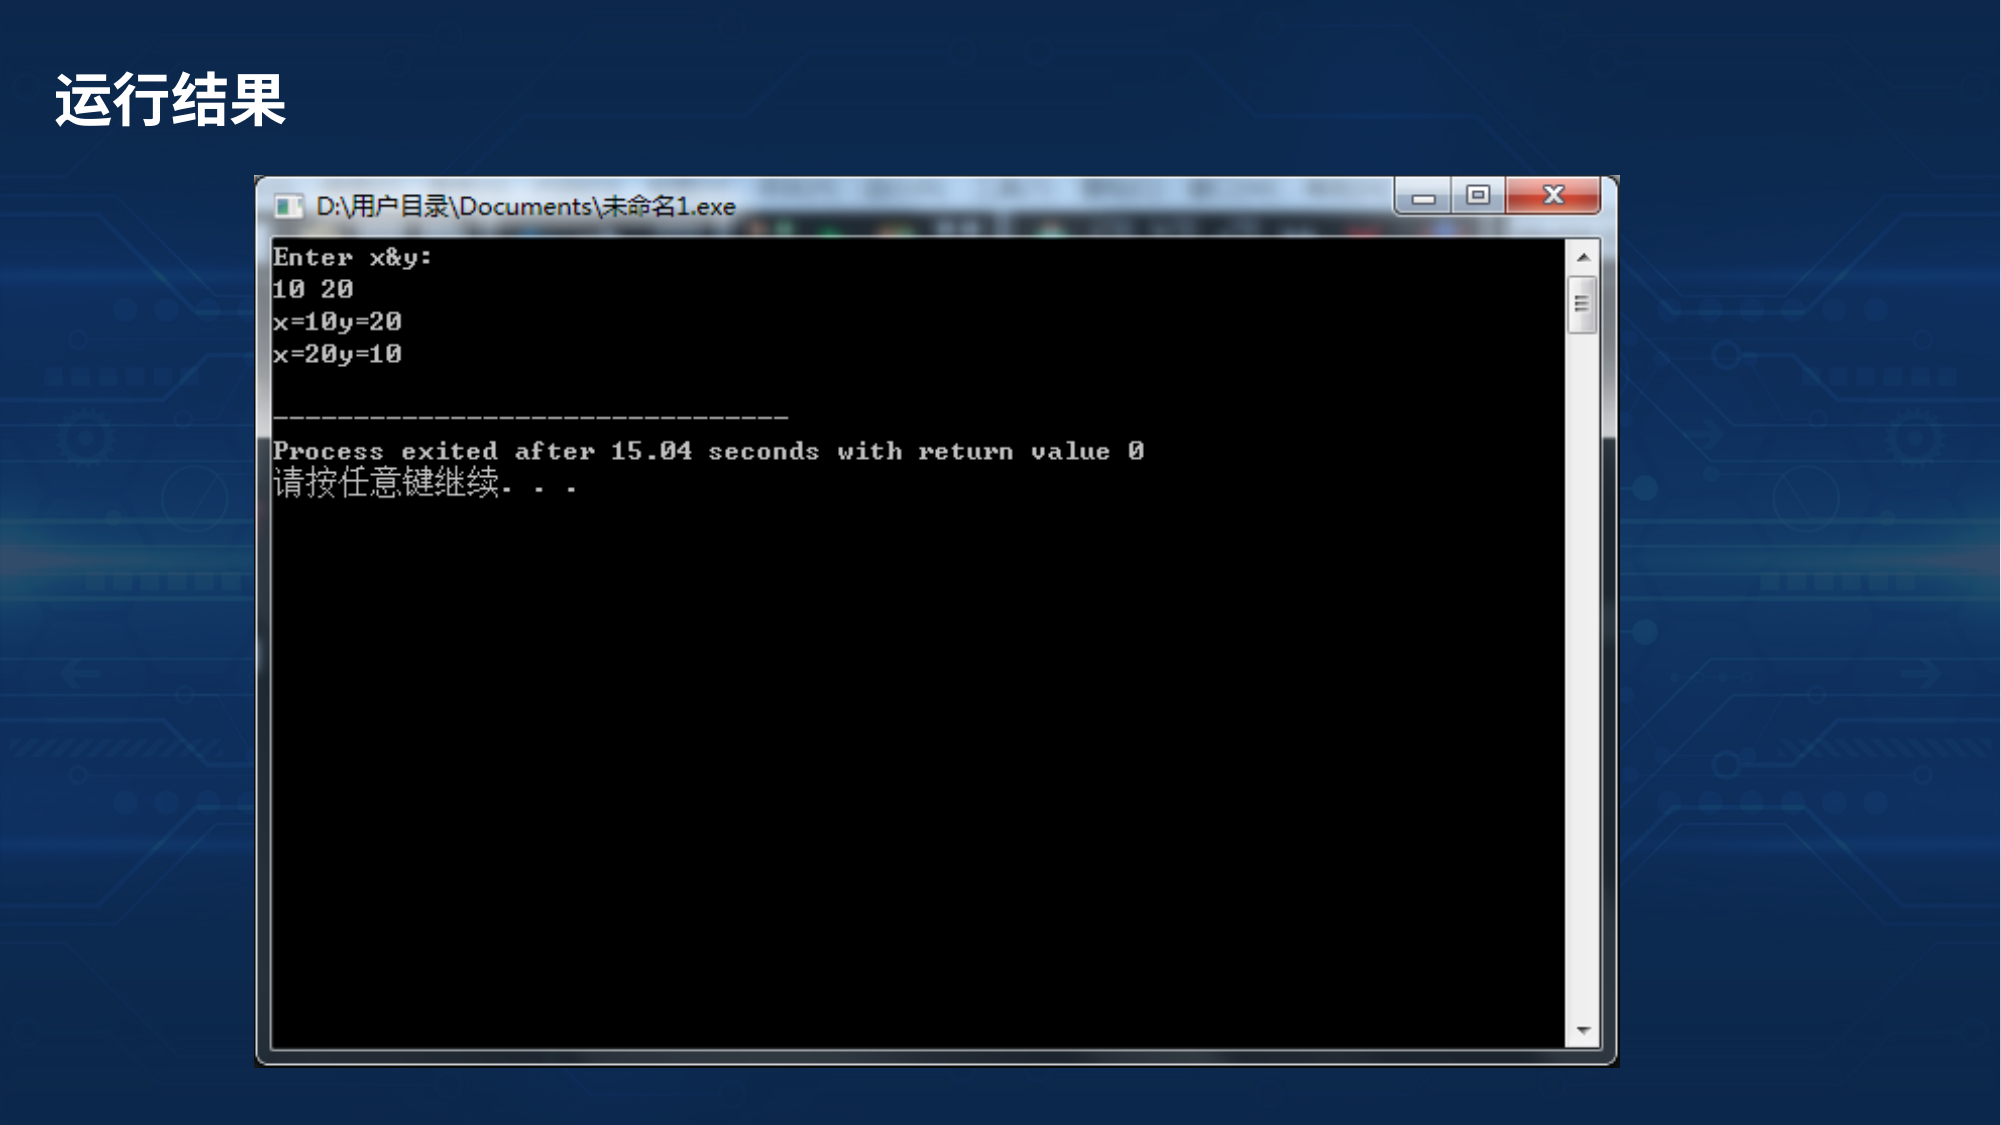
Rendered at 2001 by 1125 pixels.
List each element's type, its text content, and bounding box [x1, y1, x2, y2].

picture [253, 175, 1621, 1068]
text_box 运行结果 [39, 55, 771, 141]
